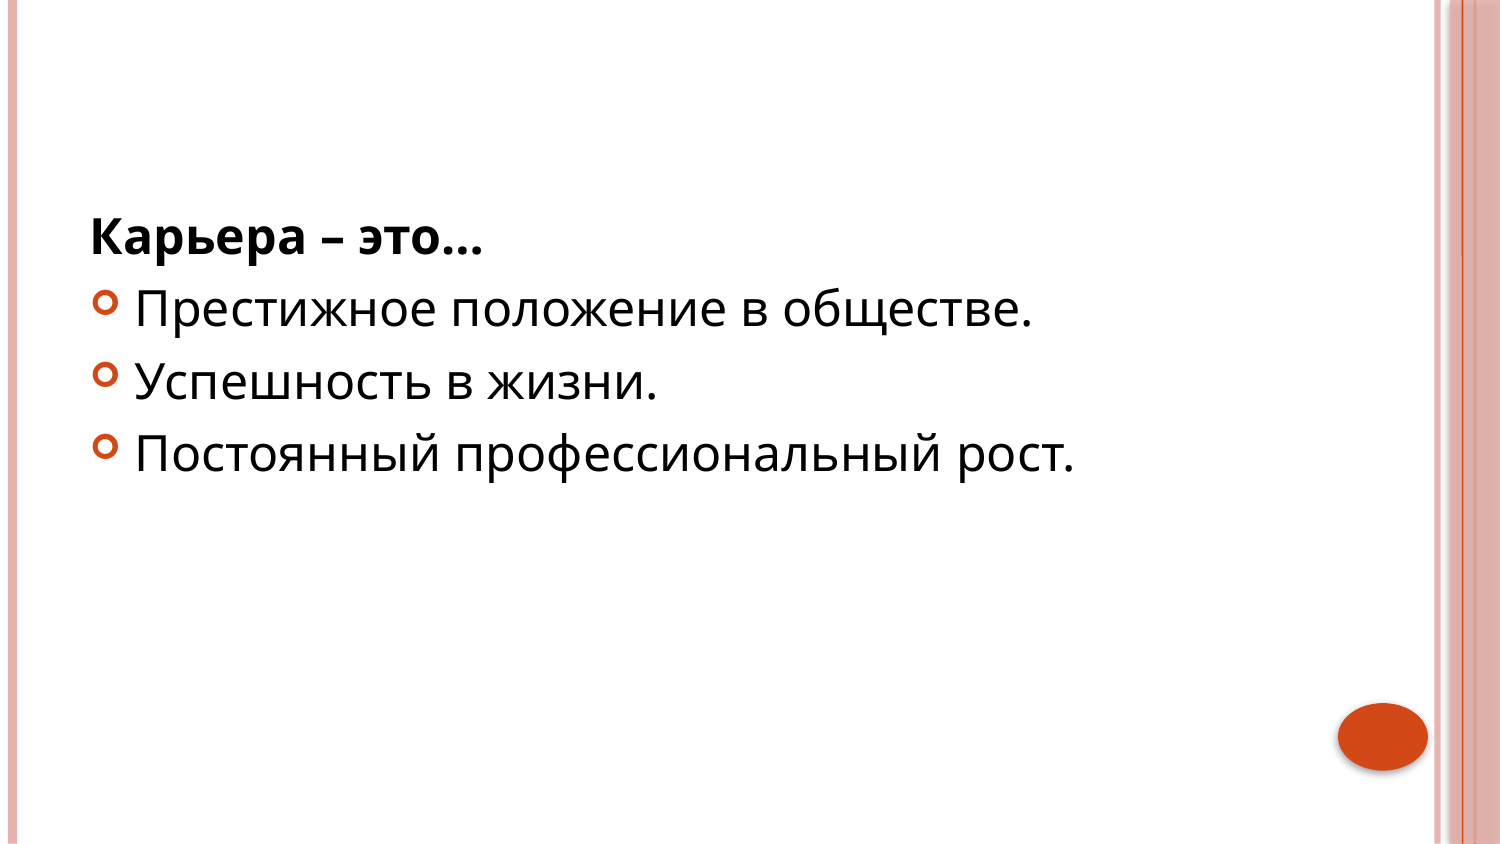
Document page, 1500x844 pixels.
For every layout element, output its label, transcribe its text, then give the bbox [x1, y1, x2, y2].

list Карьера – это… Престижное положение в обществе. Успешность в жизни. Постоянный профессиональный рост. [75, 196, 1300, 710]
